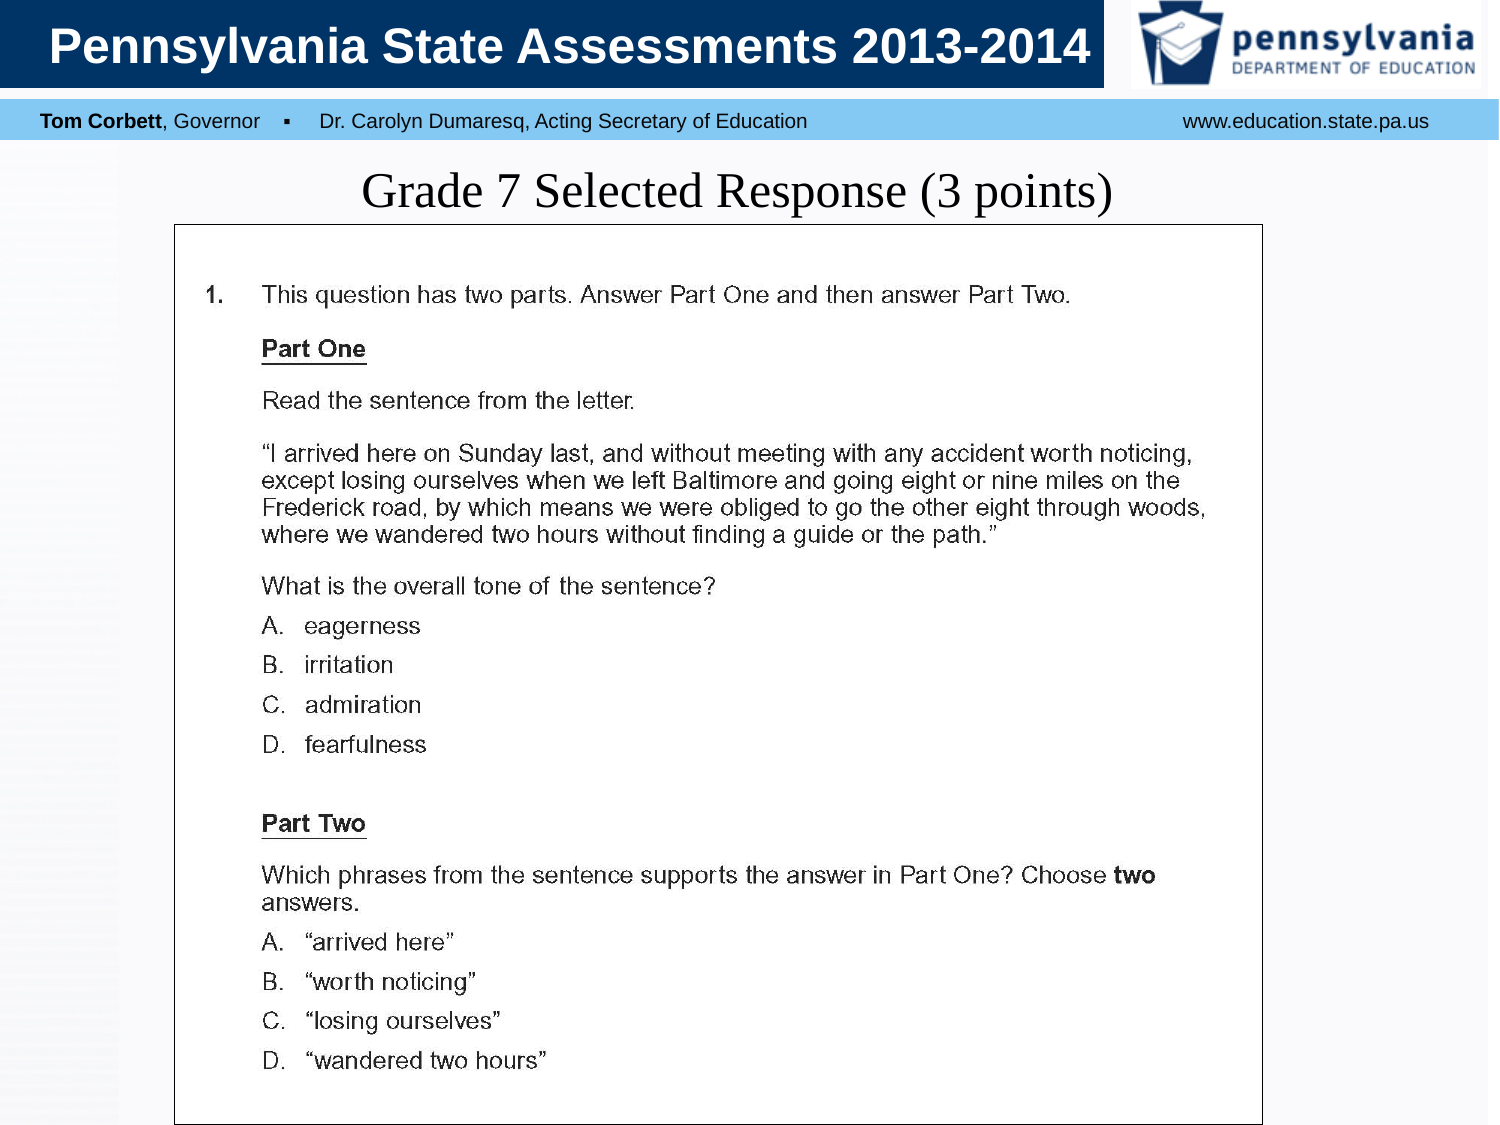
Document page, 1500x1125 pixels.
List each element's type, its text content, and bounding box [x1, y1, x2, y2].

list Grade 7 Selected Response (3 points) [62, 149, 1413, 275]
picture [0, 0, 1488, 99]
picture [0, 140, 1488, 1125]
